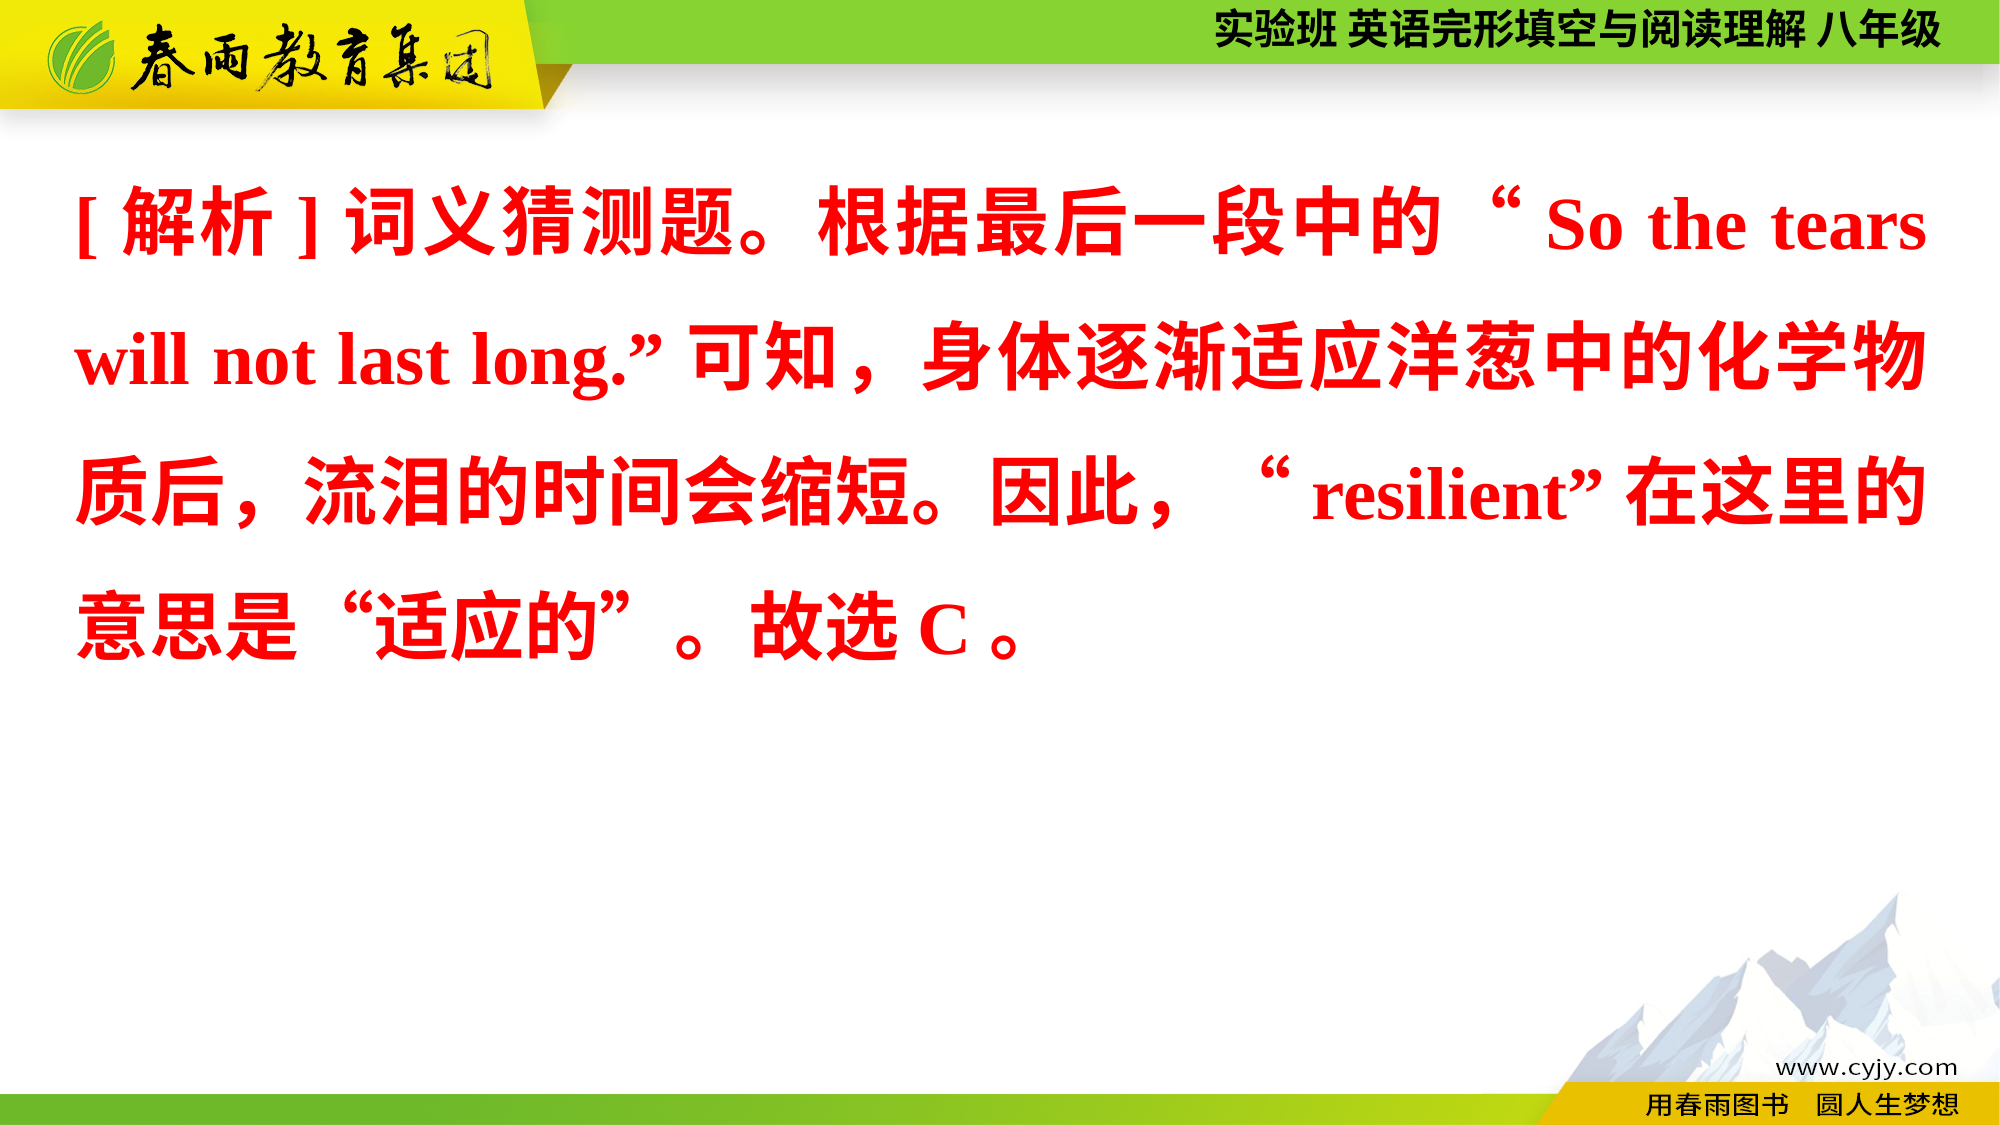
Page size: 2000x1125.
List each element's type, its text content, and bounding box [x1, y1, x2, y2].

picture [0, 0, 2000, 1125]
list [解析]词义猜测题。根据最后一段中的“So the tears will not last long.”可知，身体逐渐适应洋葱中的化学物质后，流泪的时间会缩短。因此，“resilient”在这里的意思是“适应的”。故选C。 [59, 122, 1944, 683]
